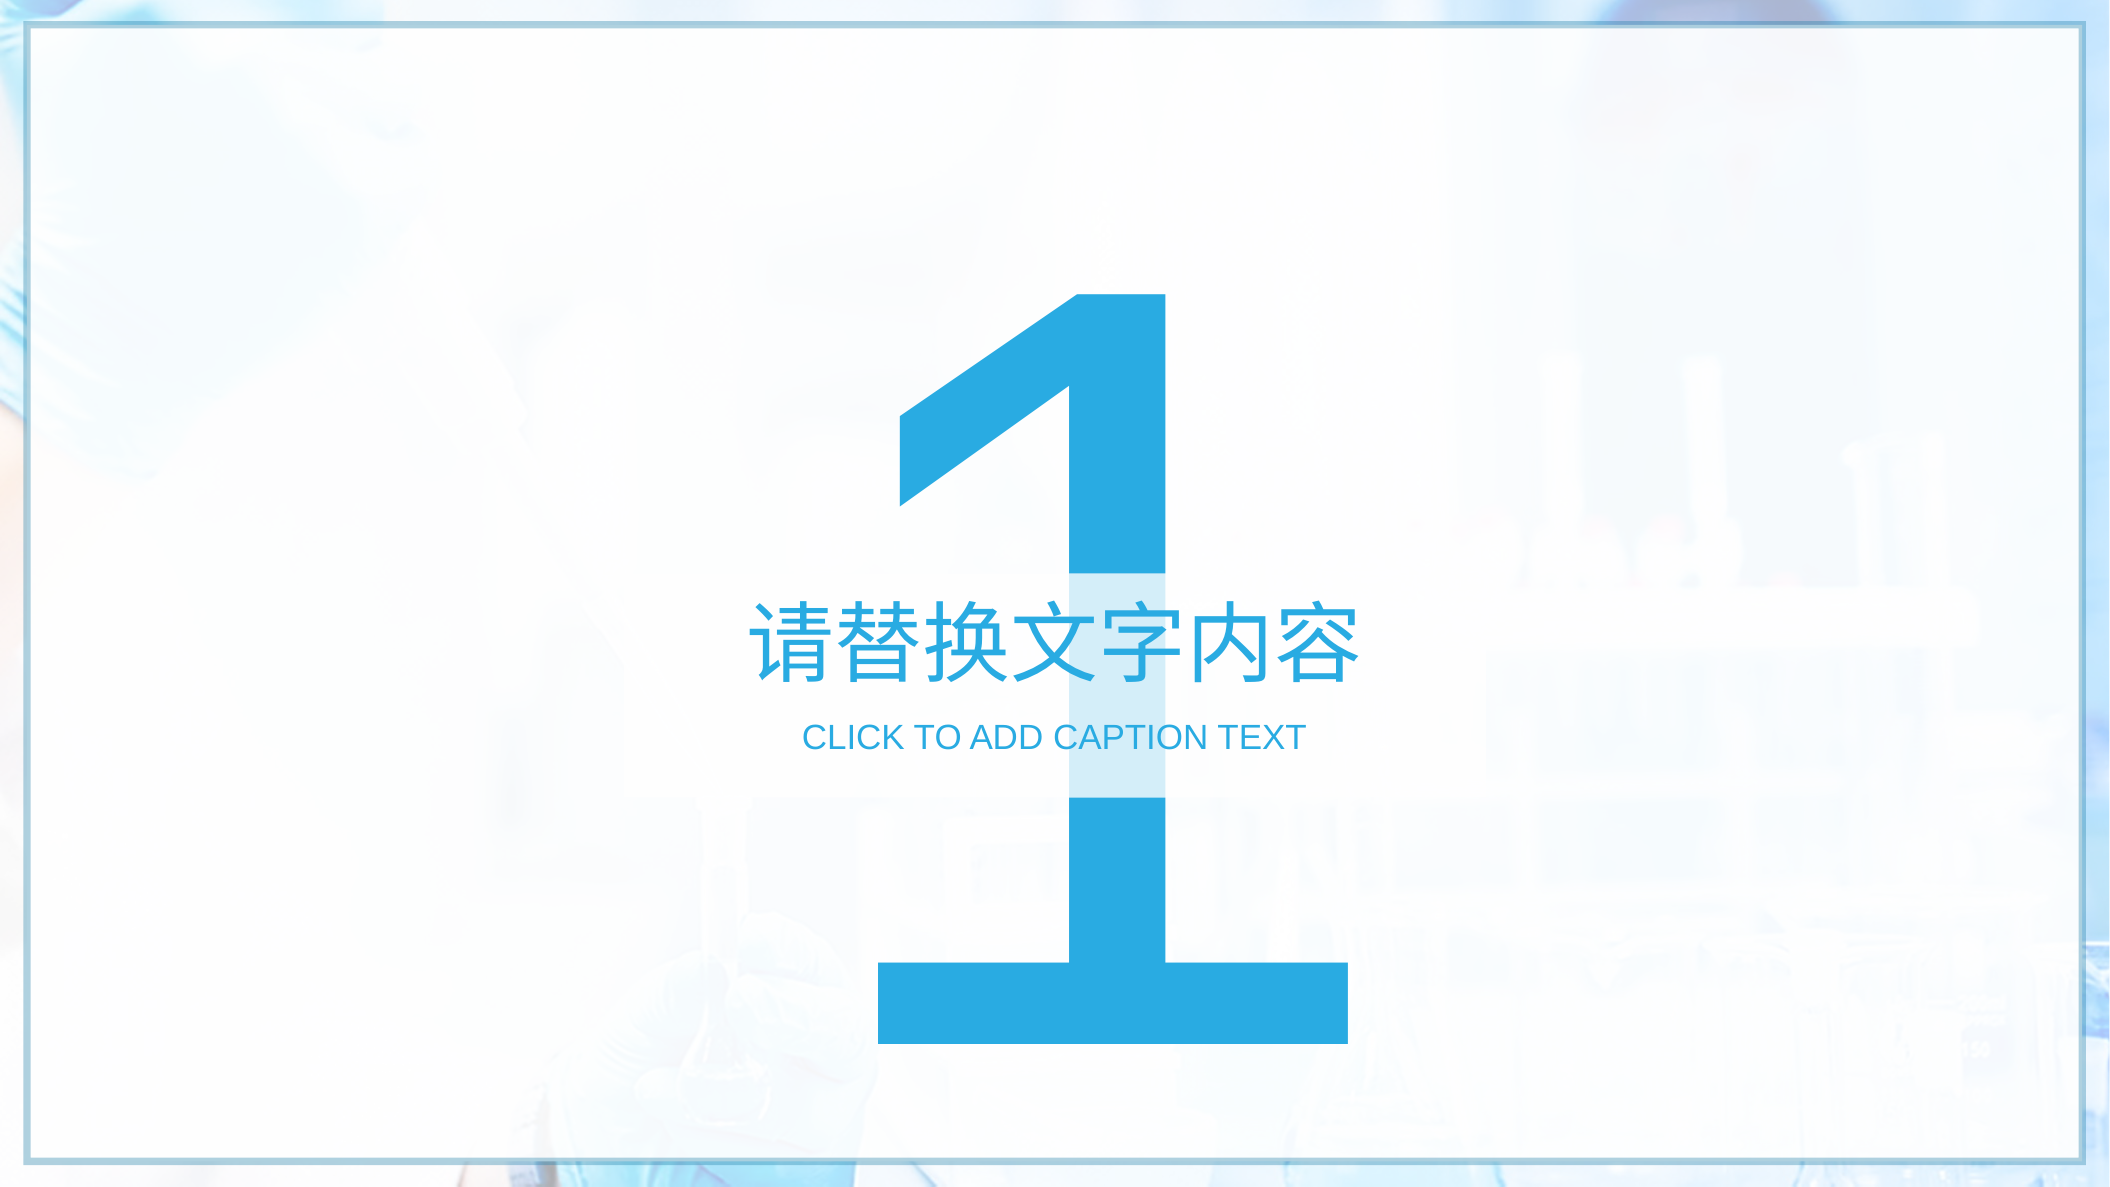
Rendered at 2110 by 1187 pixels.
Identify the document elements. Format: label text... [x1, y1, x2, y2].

text_box 请替换文字内容 [705, 588, 1404, 707]
text_box 1 [795, 0, 1314, 572]
text_box [622, 572, 1487, 799]
text_box 1 [795, 799, 1314, 1187]
text_box CLICK TO ADD CAPTION TEXT [705, 707, 1404, 770]
